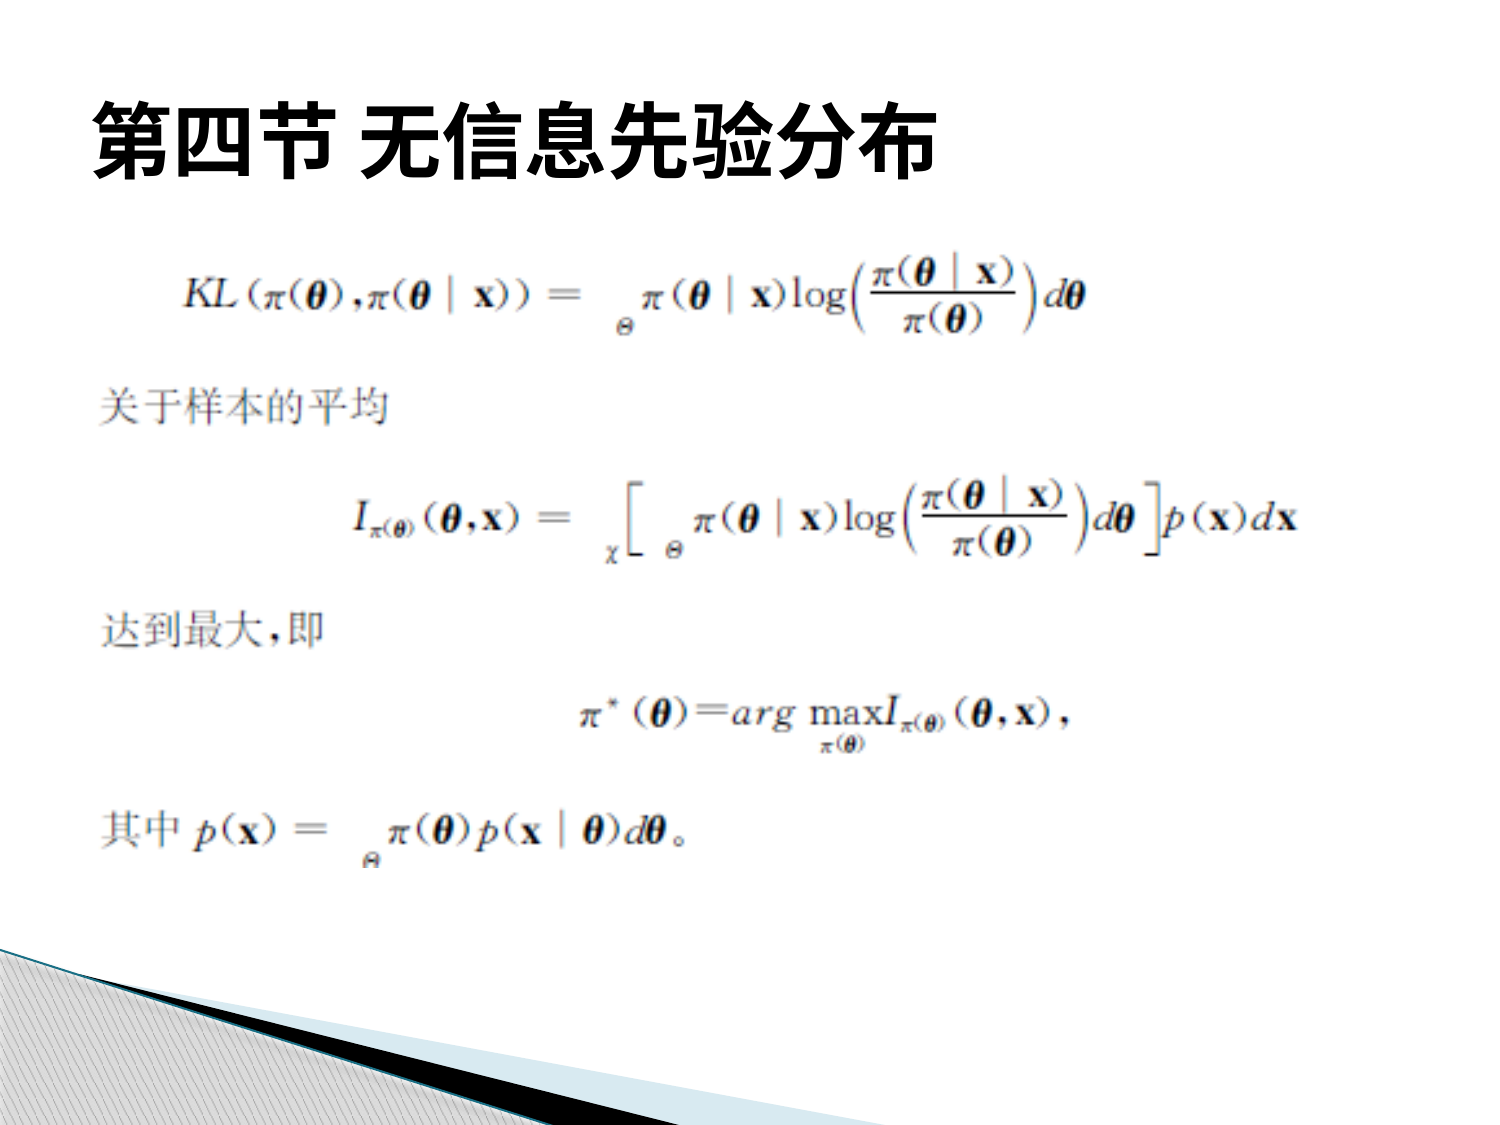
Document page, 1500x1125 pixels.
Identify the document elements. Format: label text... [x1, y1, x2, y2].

title 第四节 无信息先验分布 [75, 45, 1425, 233]
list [34, 222, 1390, 868]
